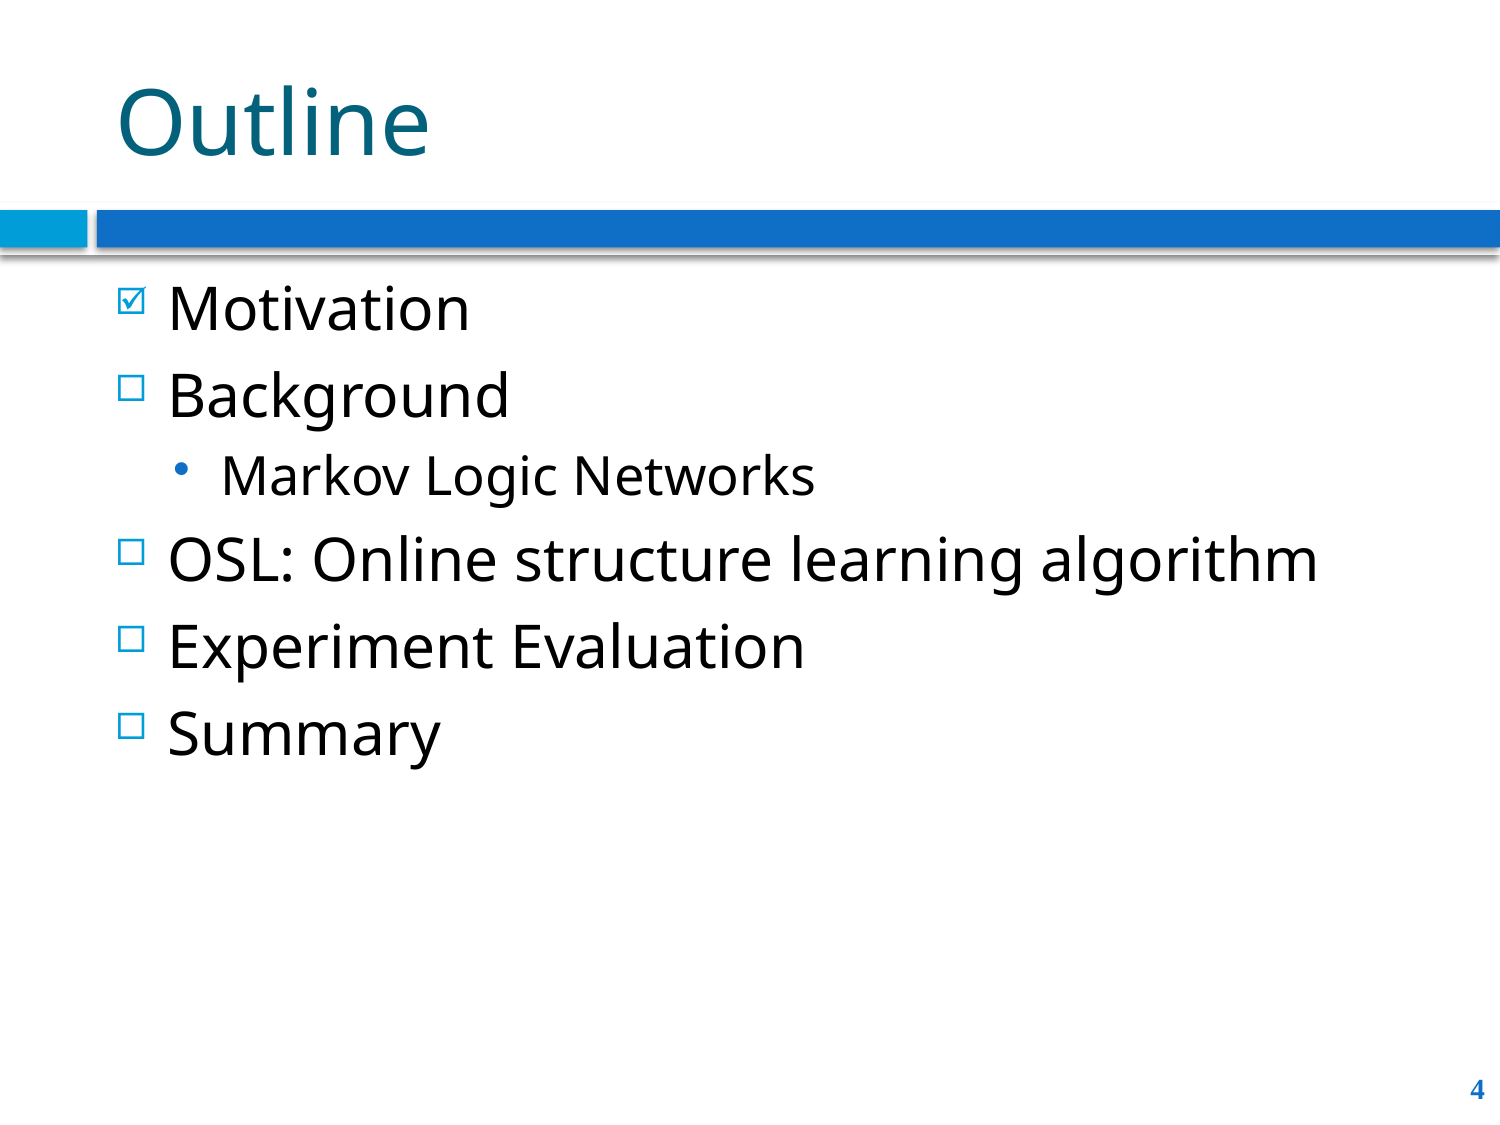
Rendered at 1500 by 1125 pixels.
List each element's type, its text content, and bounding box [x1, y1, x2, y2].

slide_number 4 [1425, 1050, 1500, 1125]
list Motivation Background Markov Logic Networks OSL: Online structure learning algorithm Experiment Evaluation Summary [100, 262, 1438, 1000]
title Outline [100, 37, 1438, 200]
